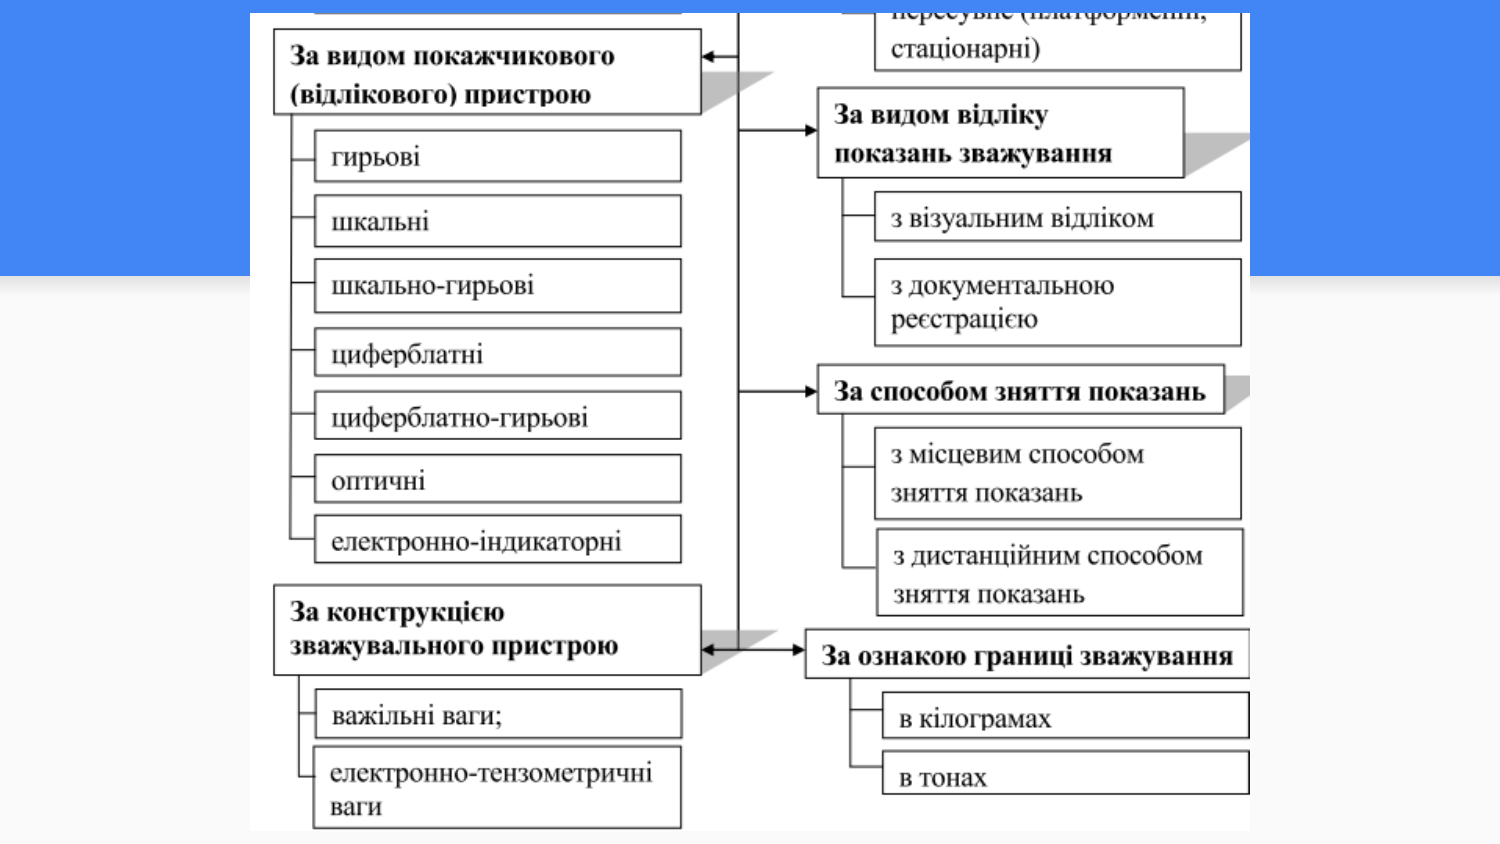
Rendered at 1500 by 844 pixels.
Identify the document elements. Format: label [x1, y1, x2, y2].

picture [250, 12, 1250, 831]
